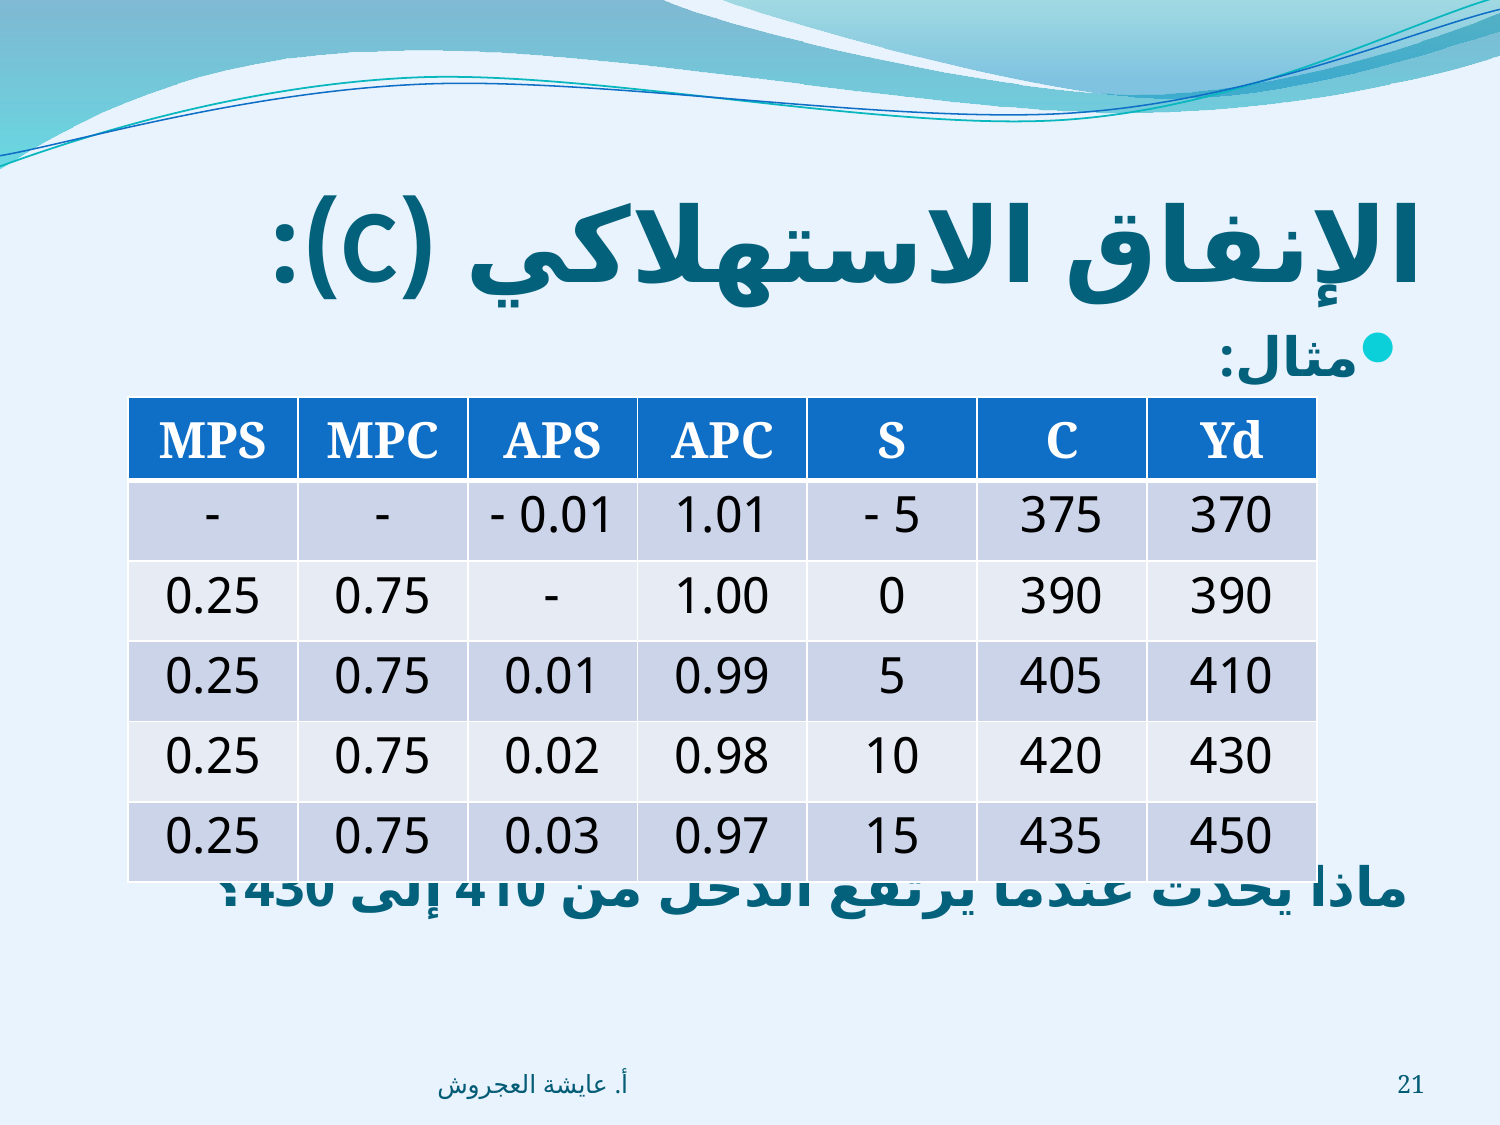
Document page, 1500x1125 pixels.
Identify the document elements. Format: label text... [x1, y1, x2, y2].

table_cell 15 [808, 803, 976, 881]
table_cell 10 [808, 722, 976, 801]
footer أ. عايشة العجروش [437, 1042, 988, 1103]
table_cell 0.02 [469, 722, 637, 801]
table_cell - [129, 483, 297, 560]
table_cell 0.25 [129, 803, 297, 881]
table_cell 0.01 - [469, 483, 637, 560]
table_cell 0.25 [129, 722, 297, 801]
table_cell 0.75 [299, 642, 467, 721]
table_cell 450 [1148, 803, 1316, 881]
slide_number 21 [1299, 1042, 1425, 1103]
table_header APS [469, 398, 637, 478]
table_cell 430 [1148, 722, 1316, 801]
table_cell - [299, 483, 467, 560]
table_cell 0.03 [469, 803, 637, 881]
table_cell 410 [1148, 642, 1316, 721]
table_cell 0.75 [299, 722, 467, 801]
table_cell 5 [808, 642, 976, 721]
table_cell 0 [808, 562, 976, 640]
table_header S [808, 398, 976, 478]
table_header Yd [1148, 398, 1316, 478]
table_cell 390 [1148, 562, 1316, 640]
table_cell 390 [978, 562, 1146, 640]
table_cell 0.98 [638, 722, 806, 801]
table_cell 1.00 [638, 562, 806, 640]
table_cell 1.01 [638, 483, 806, 560]
table_header C [978, 398, 1146, 478]
table_cell 405 [978, 642, 1146, 721]
table_header MPS [129, 398, 297, 478]
list مثال: ماذا يحدث عندما يرتفع الدخل من 410 إلى 430؟ [75, 314, 1425, 1035]
table_cell 420 [978, 722, 1146, 801]
table_cell 0.25 [129, 562, 297, 640]
table_cell 0.97 [638, 803, 806, 881]
table_cell 0.75 [299, 562, 467, 640]
table_header MPC [299, 398, 467, 478]
table_cell 5 - [808, 483, 976, 560]
table_cell 0.99 [638, 642, 806, 721]
table_cell 0.75 [299, 803, 467, 881]
table_cell - [469, 562, 637, 640]
table_header APC [638, 398, 806, 478]
table_cell 375 [978, 483, 1146, 560]
table_cell 370 [1148, 483, 1316, 560]
table_cell 0.25 [129, 642, 297, 721]
table_cell 0.01 [469, 642, 637, 721]
title الإنفاق الاستهلاكي (C): [75, 115, 1425, 303]
table_cell 435 [978, 803, 1146, 881]
